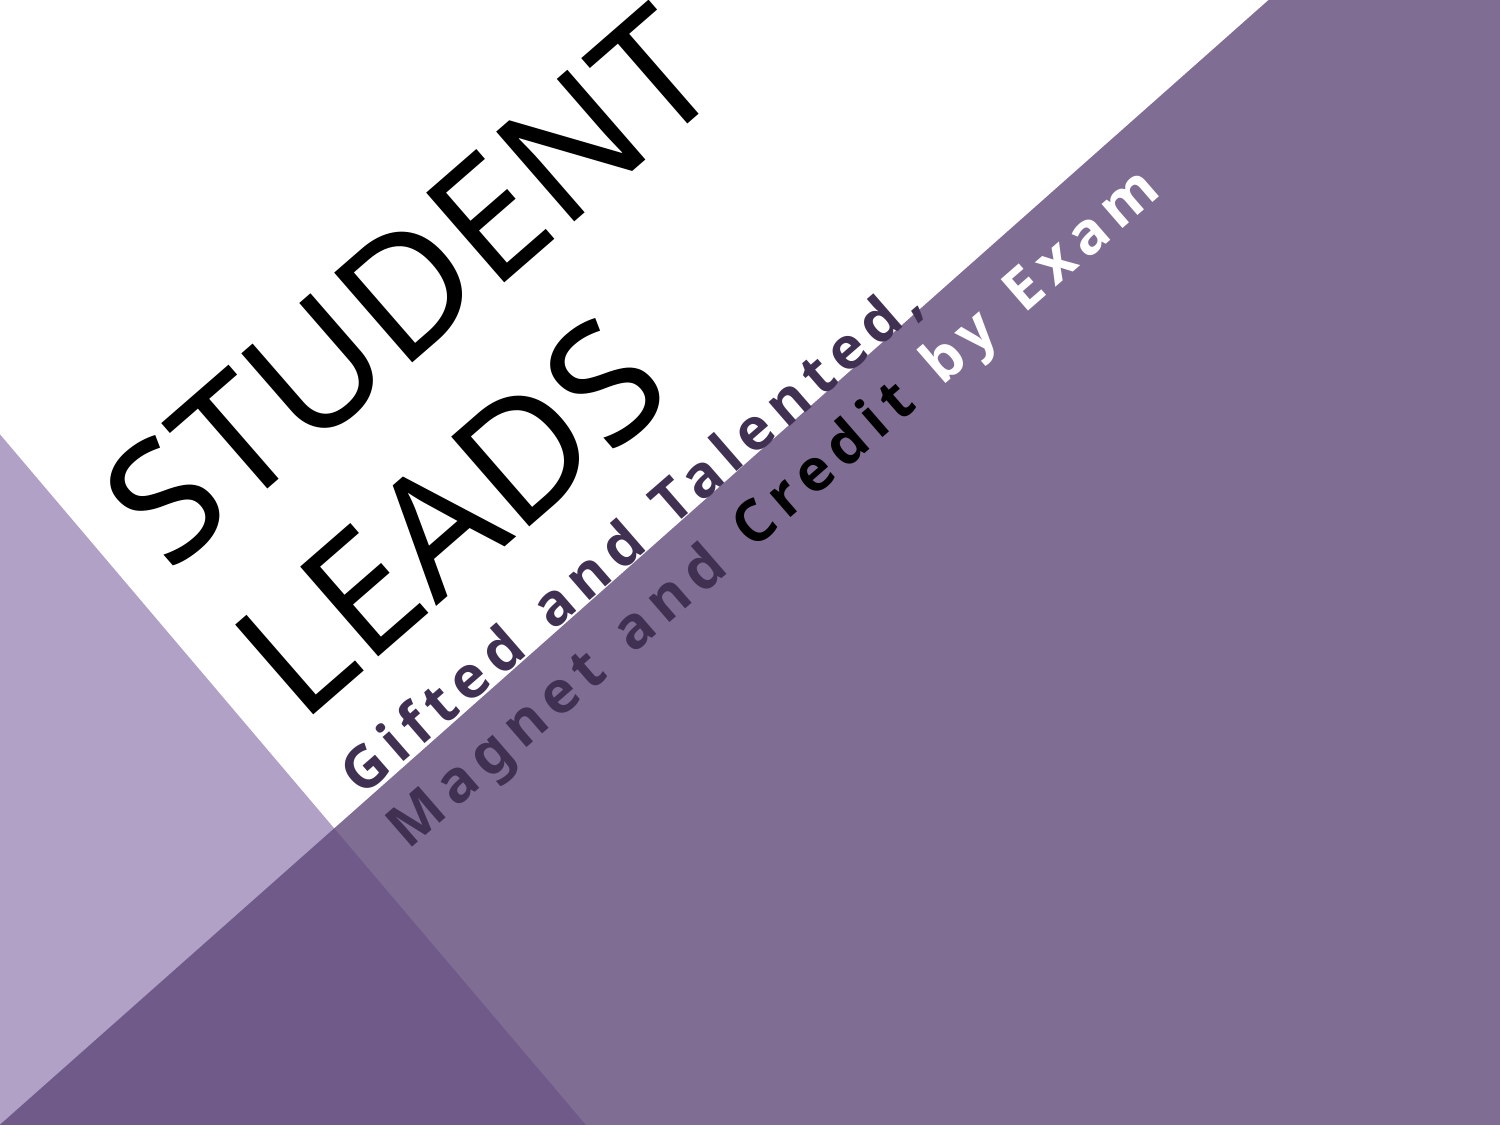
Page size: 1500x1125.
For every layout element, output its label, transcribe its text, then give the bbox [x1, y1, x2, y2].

title Student leads [182, 4, 1011, 761]
subtitle Gifted and Talented, Magnet and Credit by Exam [311, 60, 1155, 805]
